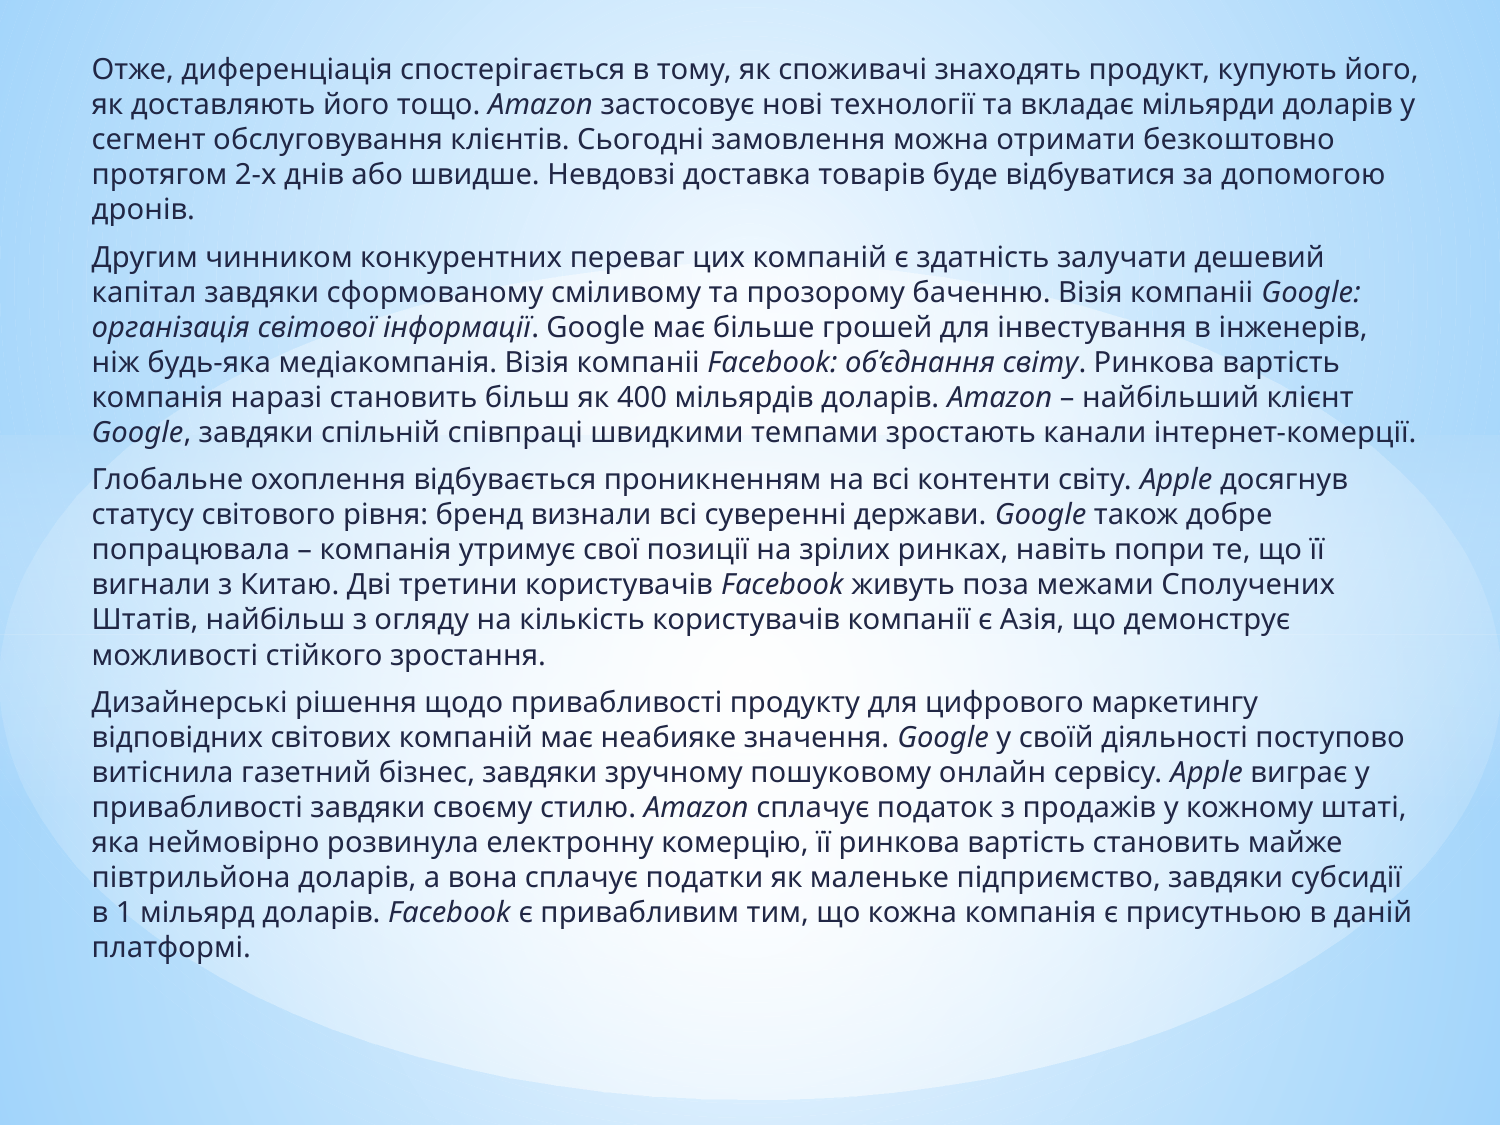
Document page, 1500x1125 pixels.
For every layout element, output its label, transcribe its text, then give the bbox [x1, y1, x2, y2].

subtitle Отже, диференціація спостерігається в тому, як споживачі знаходять продукт, купують його, як доставляють його тощо. Amazon застосовує нові технології та вкладає мільярди доларів у сегмент обслуговування клієнтів. Сьогодні замовлення можна отримати безкоштовно протягом 2-х днів або швидше. Невдовзі доставка товарів буде відбуватися за допомогою дронів. Другим чинником конкурентних переваг цих компаній є здатність залучати дешевий капітал завдяки сформованому сміливому та прозорому баченню. Візія компаніі Google: організація світової інформації. Google має більше грошей для інвестування в інженерів, ніж будь-яка медіакомпанія. Візія компаніі Facebook: об’єднання світу. Ринкова вартість компанія наразі становить більш як 400 мільярдів доларів. Amazon – найбільший клієнт Google, завдяки спільній співпраці швидкими темпами зростають канали інтернет-комерції. Глобальне охоплення відбувається проникненням на всі контенти світу. Apple досягнув статусу світового рівня: бренд визнали всі суверенні держави. Google також добре попрацювала – компанія утримує свої позиції на зрілих ринках, навіть попри те, що її вигнали з Китаю. Дві третини користувачів Facebook живуть поза межами Сполучених Штатів, найбільш з огляду на кількість користувачів компанії є Азія, що демонструє можливості стійкого зростання. Дизайнерські рішення щодо привабливості продукту для цифрового маркетингу відповідних світових компаній має неабияке значення. Google у своїй діяльності поступово витіснила газетний бізнес, завдяки зручному пошуковому онлайн сервісу. Apple виграє у привабливості завдяки своєму стилю. Amazon сплачує податок з продажів у кожному штаті, яка неймовірно розвинула електронну комерцію, її ринкова вартість становить майже півтрильйона доларів, а вона сплачує податки як маленьке підприємство, завдяки субсидії в 1 мільярд доларів. Facebook є привабливим тим, що кожна компанія є присутньою в даній платформі. [76, 42, 1436, 1035]
